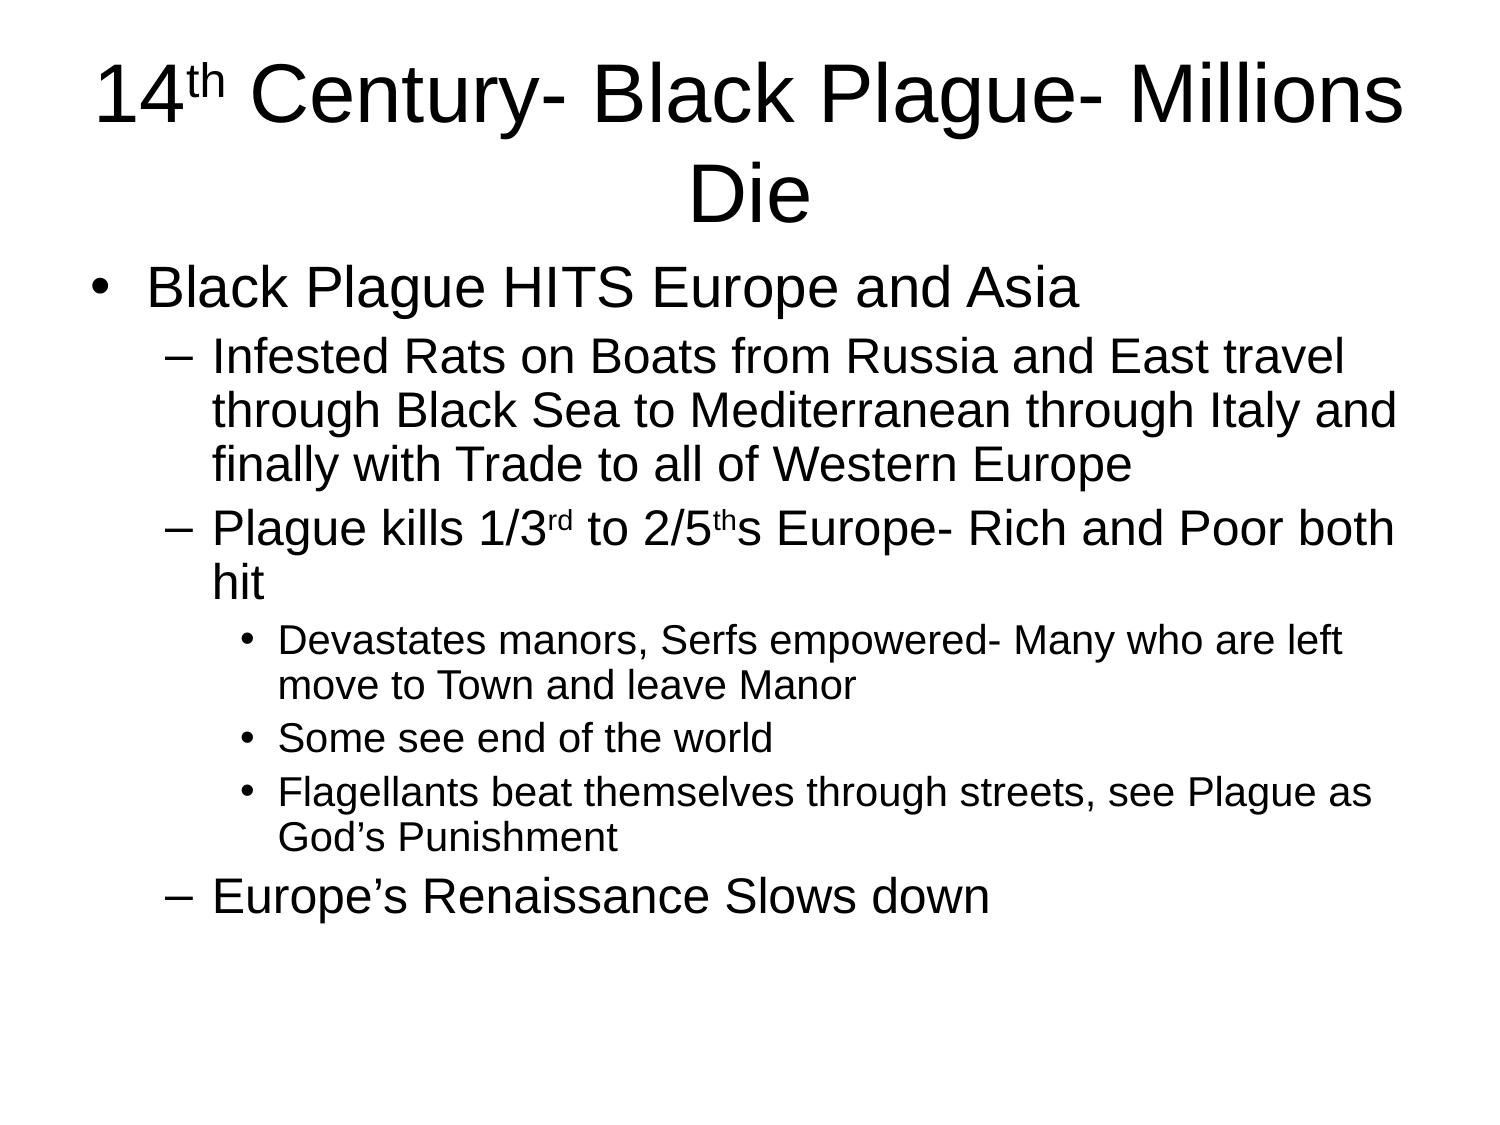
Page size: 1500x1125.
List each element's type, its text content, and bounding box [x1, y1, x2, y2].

title 14th Century- Black Plague- Millions Die [75, 45, 1425, 233]
list Black Plague HITS Europe and Asia Infested Rats on Boats from Russia and East travel through Black Sea to Mediterranean through Italy and finally with Trade to all of Western Europe Plague kills 1/3rd to 2/5ths Europe- Rich and Poor both hit Devastates manors, Serfs empowered- Many who are left move to Town and leave Manor Some see end of the world Flagellants beat themselves through streets, see Plague as God’s Punishment Europe’s Renaissance Slows down [75, 249, 1425, 993]
